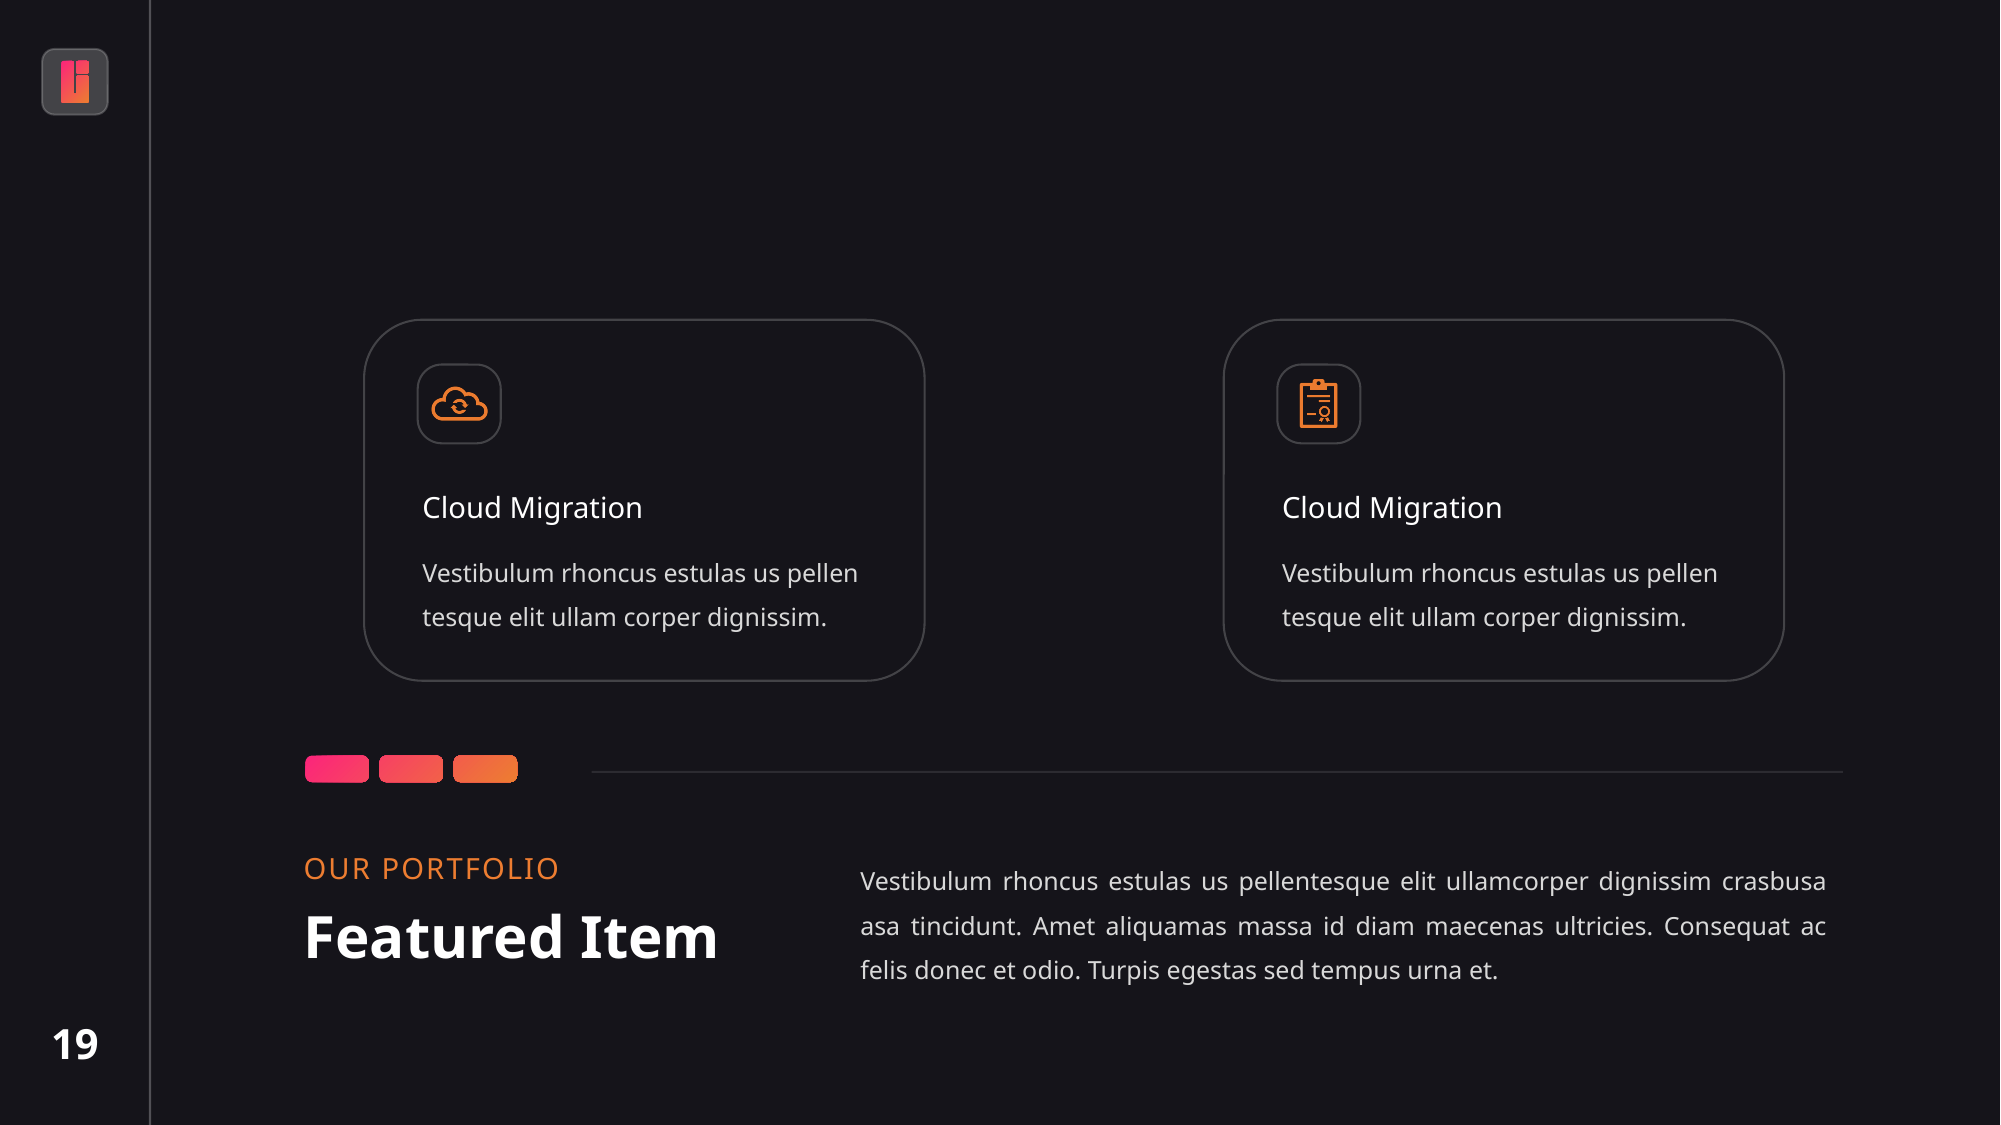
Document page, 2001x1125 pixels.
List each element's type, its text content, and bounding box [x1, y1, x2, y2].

text_box [304, 754, 370, 784]
text_box Vestibulum rhoncus estulas us pellentesque elit ullamcorper dignissim crasbusa asa tincidunt. Amet aliquamas massa id diam maecenas ultricies. Consequat ac felis donec et odio. Turpis egestas sed tempus urna et. [845, 842, 1843, 993]
picture [305, 135, 984, 541]
picture [1289, 374, 1348, 434]
text_box OUR PORTFOLIO [288, 842, 666, 893]
text_box [378, 754, 444, 784]
text_box [452, 754, 519, 784]
text_box Featured Item [288, 893, 748, 978]
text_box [364, 319, 1785, 681]
picture [1165, 135, 1843, 541]
